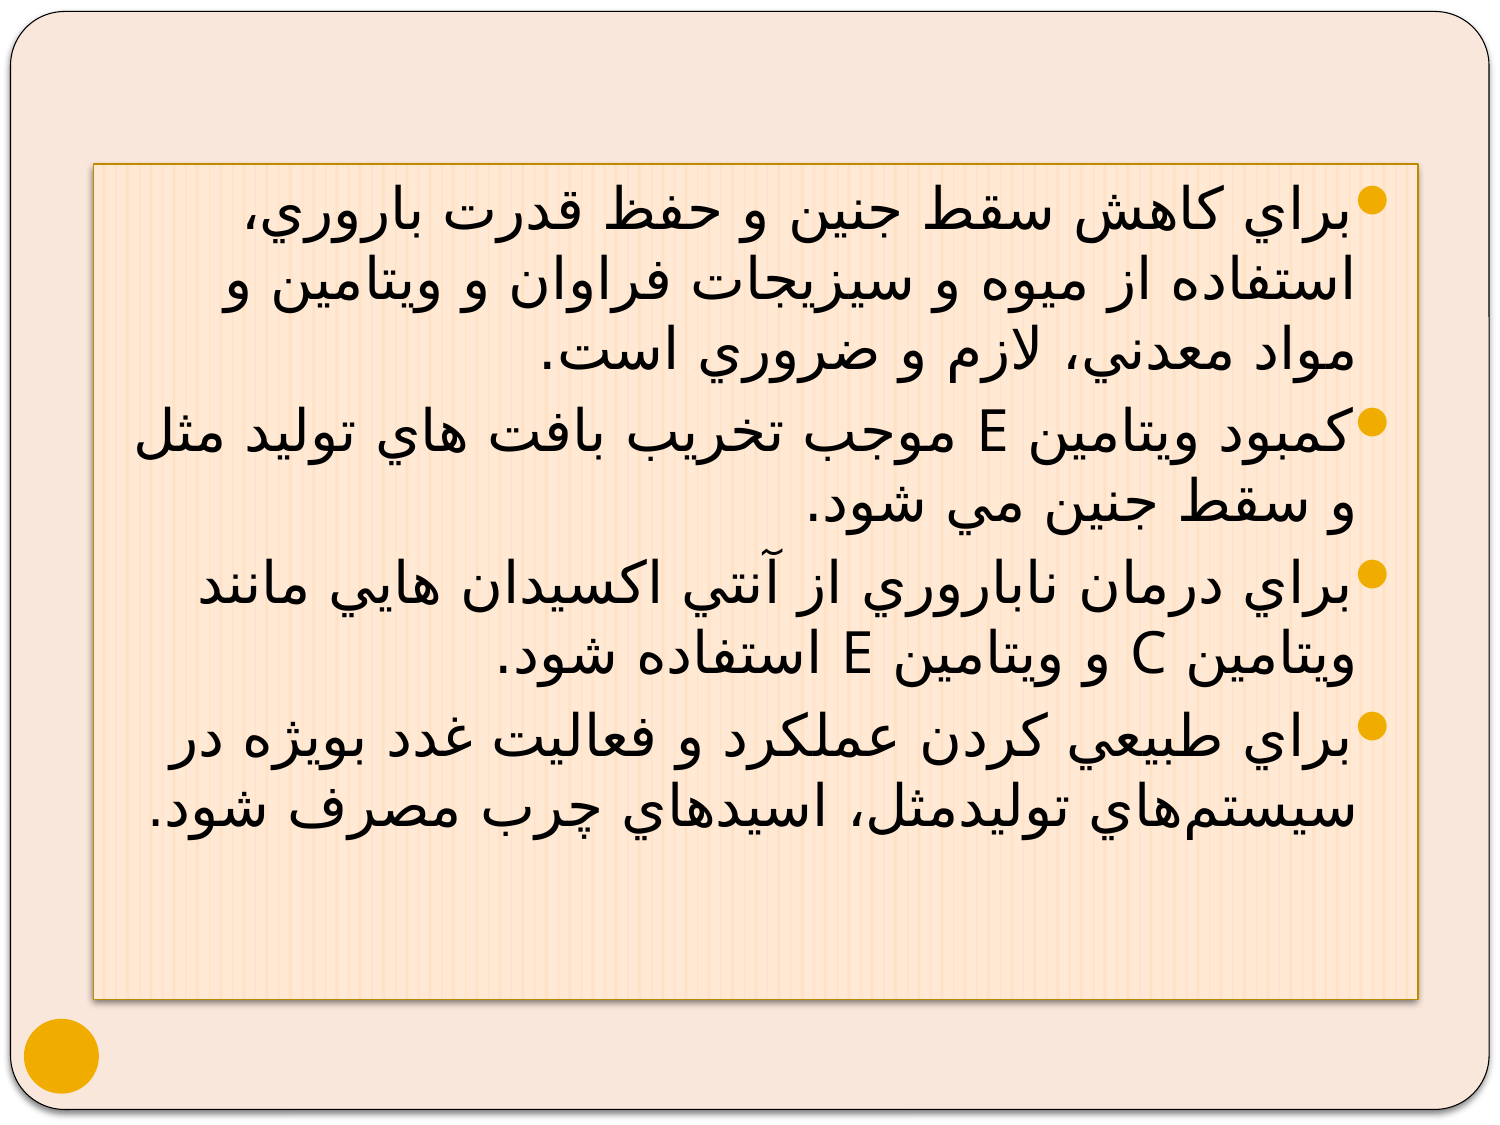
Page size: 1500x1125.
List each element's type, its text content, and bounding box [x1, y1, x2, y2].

list براي كاهش سقط جنين و حفظ قدرت باروري، استفاده از ميوه و سيزيجات فراوان و ويتامين و مواد معدني، لازم و ضروري است. كمبود ويتامين E موجب تخريب بافت هاي توليد مثل و سقط جنين مي شود. براي درمان ناباروري از آنتي اكسيدان هايي مانند ويتامين C و ويتامين E استفاده شود. براي طبيعي كردن عملكرد و فعاليت غدد بويژه در سيستم‌هاي توليدمثل، اسيدهاي چرب مصرف شود. [93, 163, 1419, 1000]
slide_number ‌ [23, 1018, 99, 1094]
